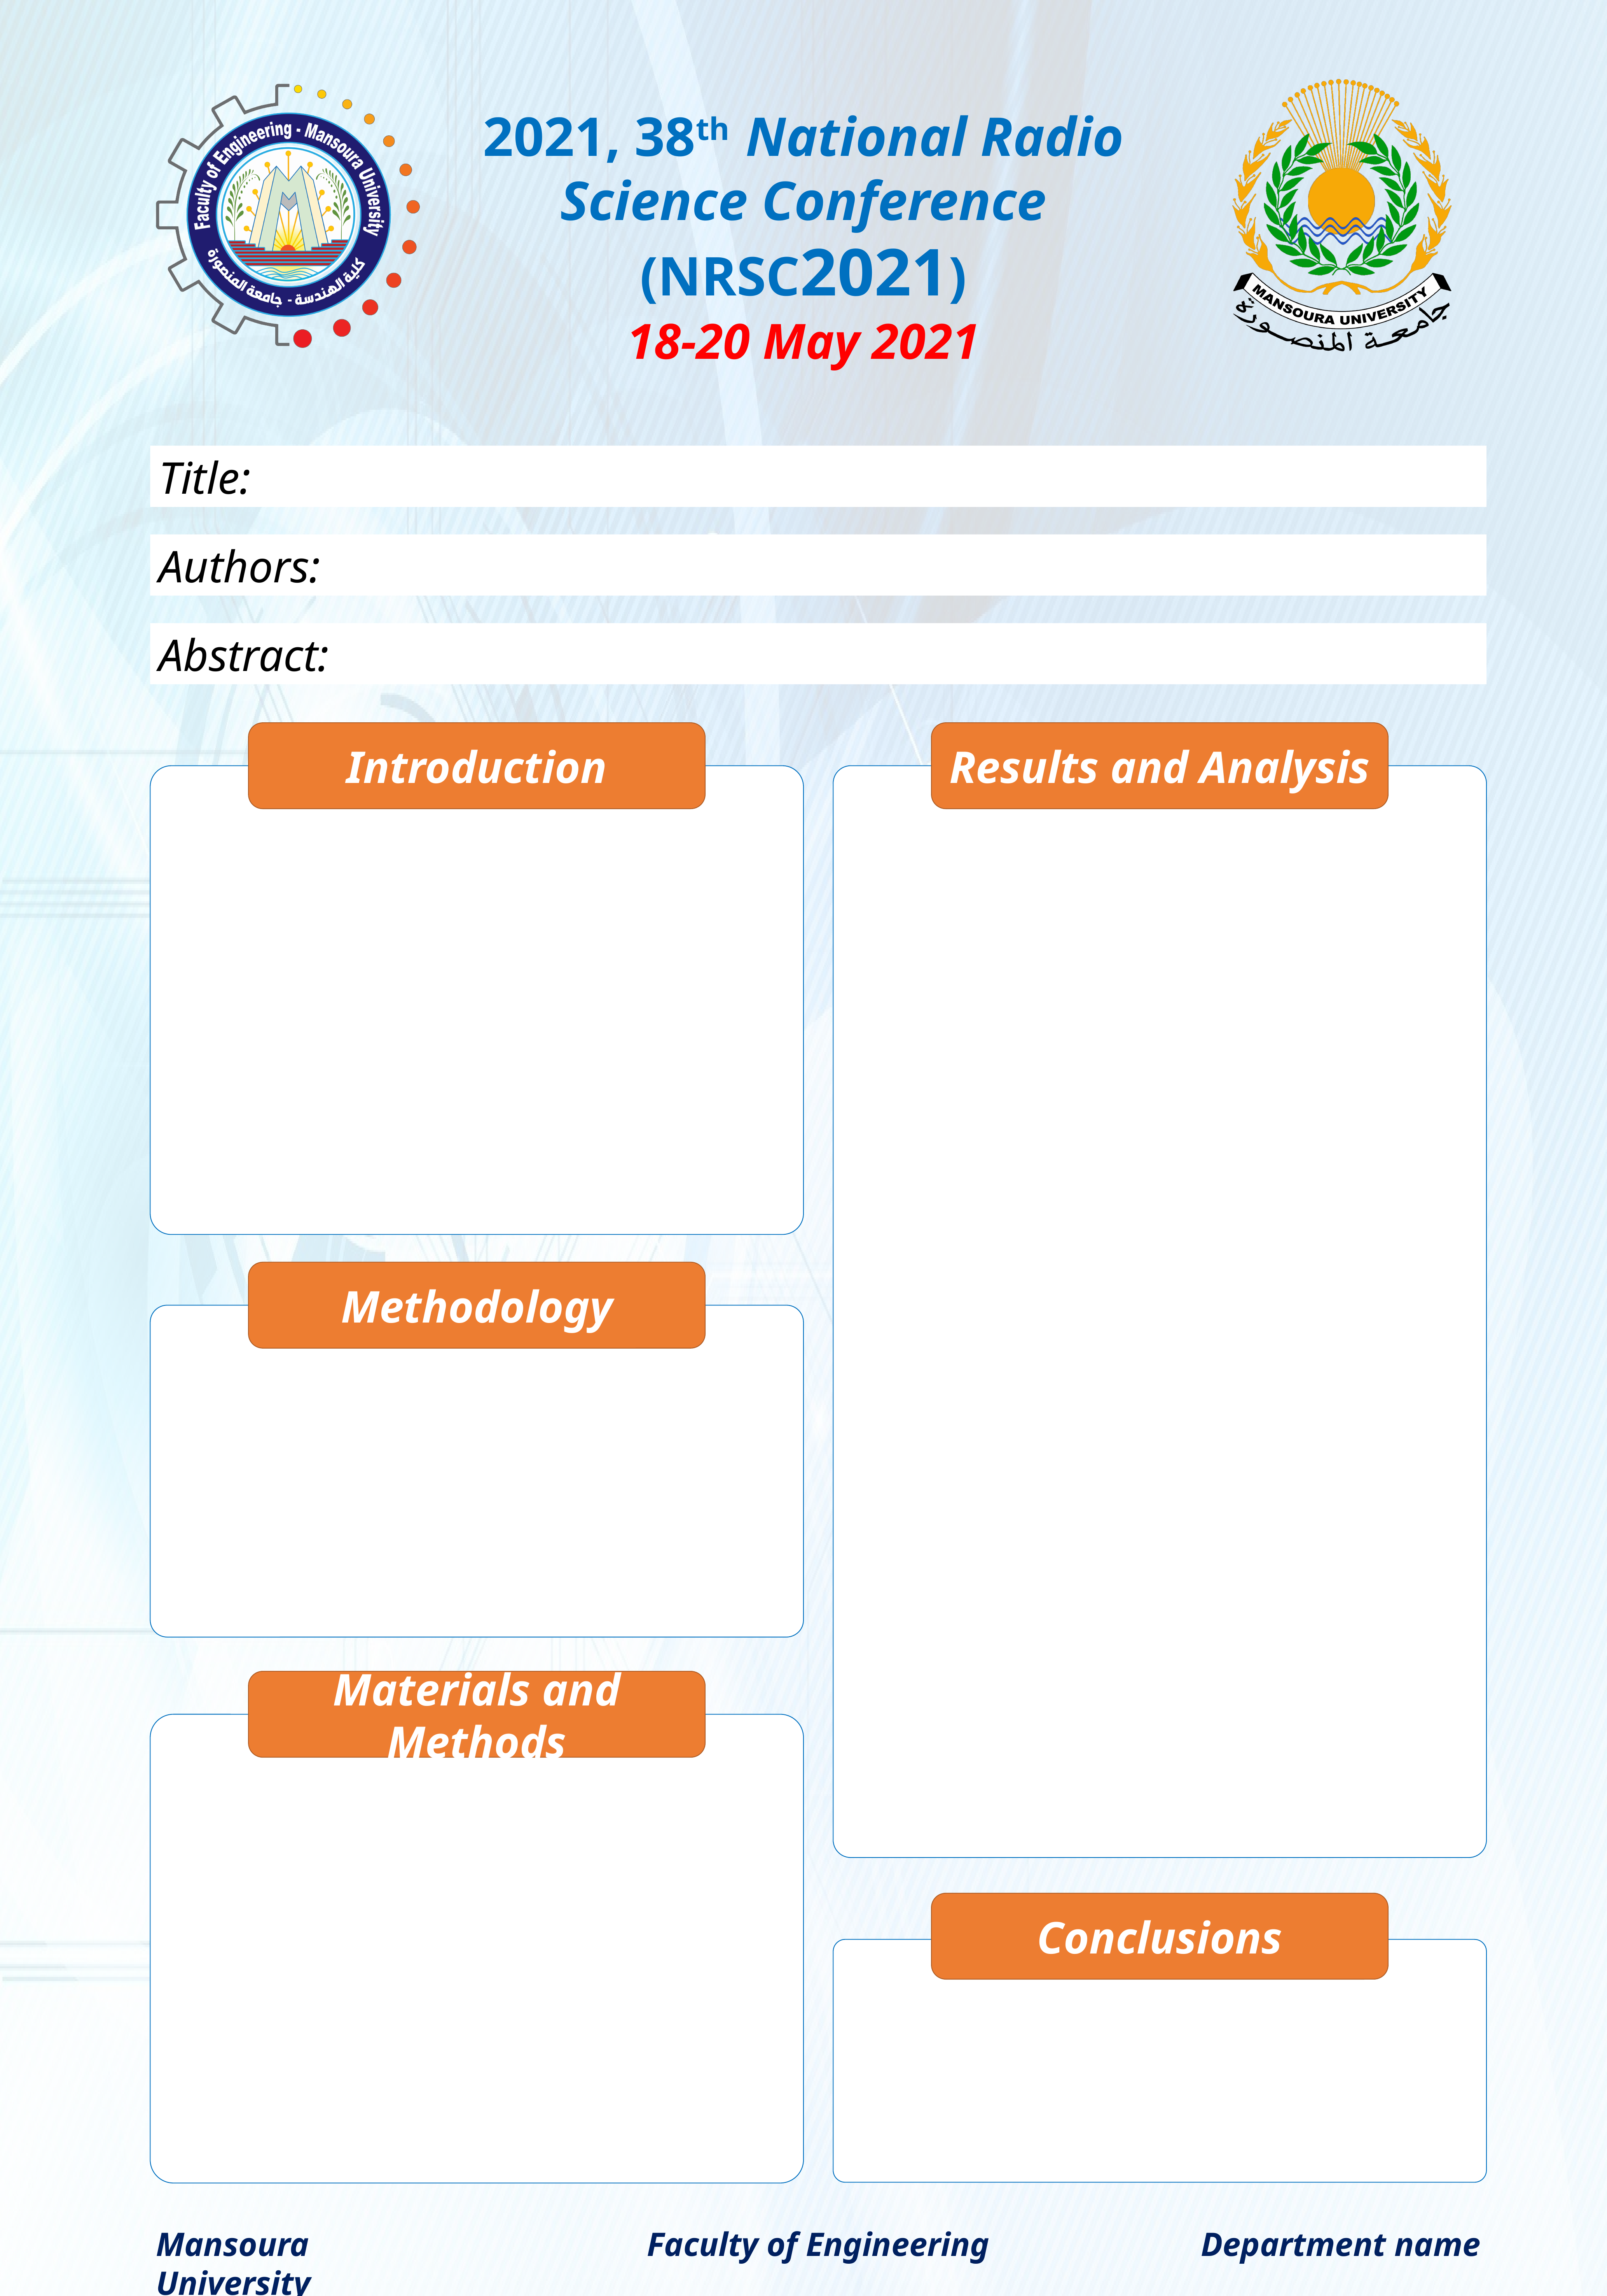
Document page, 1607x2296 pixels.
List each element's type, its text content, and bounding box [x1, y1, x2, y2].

text_box [833, 1939, 1487, 2183]
text_box Department name [1081, 2221, 1486, 2266]
text_box Materials and Methods [248, 1671, 706, 1758]
text_box Results and Analysis [931, 722, 1389, 809]
text_box Mansoura University [150, 2221, 447, 2296]
text_box Faculty of Engineering [602, 2221, 1035, 2266]
text_box [150, 1714, 804, 2184]
text_box Title: [150, 446, 1486, 507]
picture [1227, 75, 1457, 358]
text_box 18-20 May 2021 [504, 307, 1102, 372]
text_box Introduction [248, 722, 706, 809]
picture [150, 74, 426, 359]
text_box [150, 765, 804, 1235]
text_box [833, 765, 1487, 1858]
text_box 2021, 38th National Radio Science Conference (NRSC2021) [447, 100, 1160, 312]
text_box Authors: [150, 534, 1486, 596]
text_box Conclusions [931, 1892, 1389, 1980]
text_box Methodology [248, 1262, 706, 1349]
text_box Abstract: [150, 623, 1486, 685]
text_box [150, 1305, 804, 1638]
